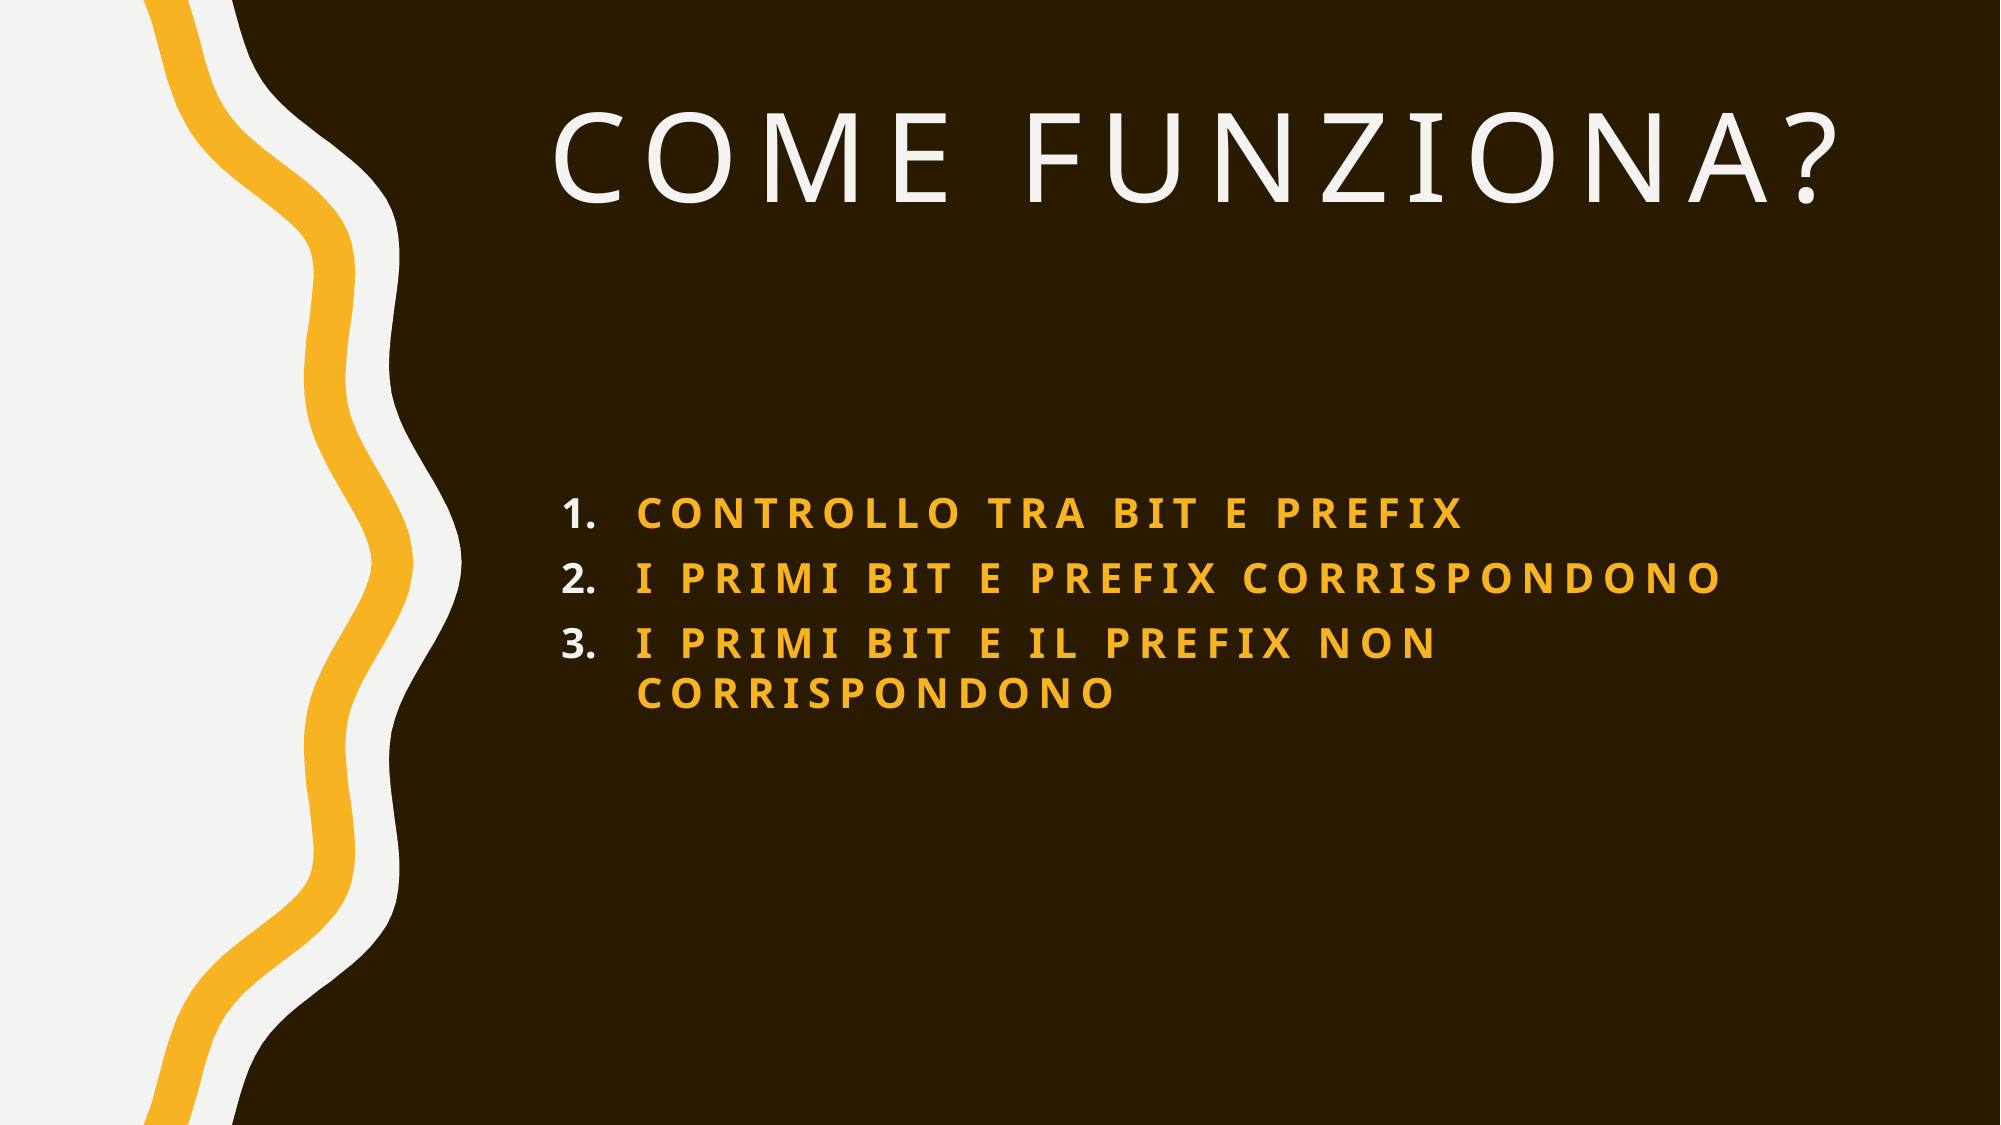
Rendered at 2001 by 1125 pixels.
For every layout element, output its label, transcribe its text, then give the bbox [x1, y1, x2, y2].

title COME FUNZIONA? [533, 56, 1873, 238]
list CONTROLLO TRA BIT E PREFIX I primi Bit e prefix corrispondono i primi bit e il prefix non corrispondono [546, 479, 1867, 742]
